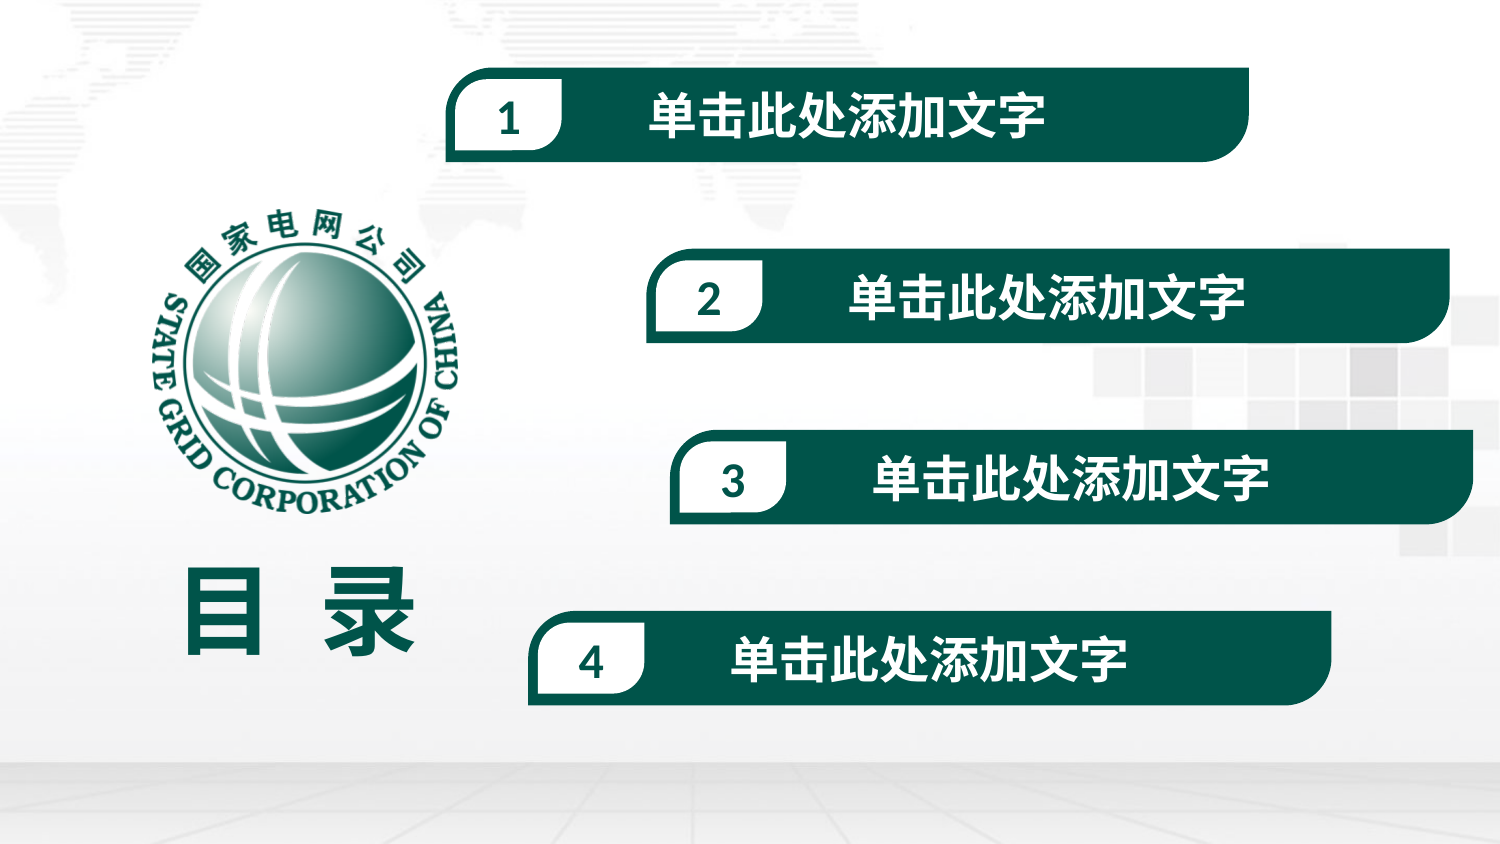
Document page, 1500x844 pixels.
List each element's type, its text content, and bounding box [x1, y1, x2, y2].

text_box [528, 610, 1332, 706]
picture [152, 209, 458, 514]
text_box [669, 429, 1474, 525]
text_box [445, 67, 1249, 163]
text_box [646, 248, 1450, 344]
text_box 目 录 [159, 540, 479, 675]
